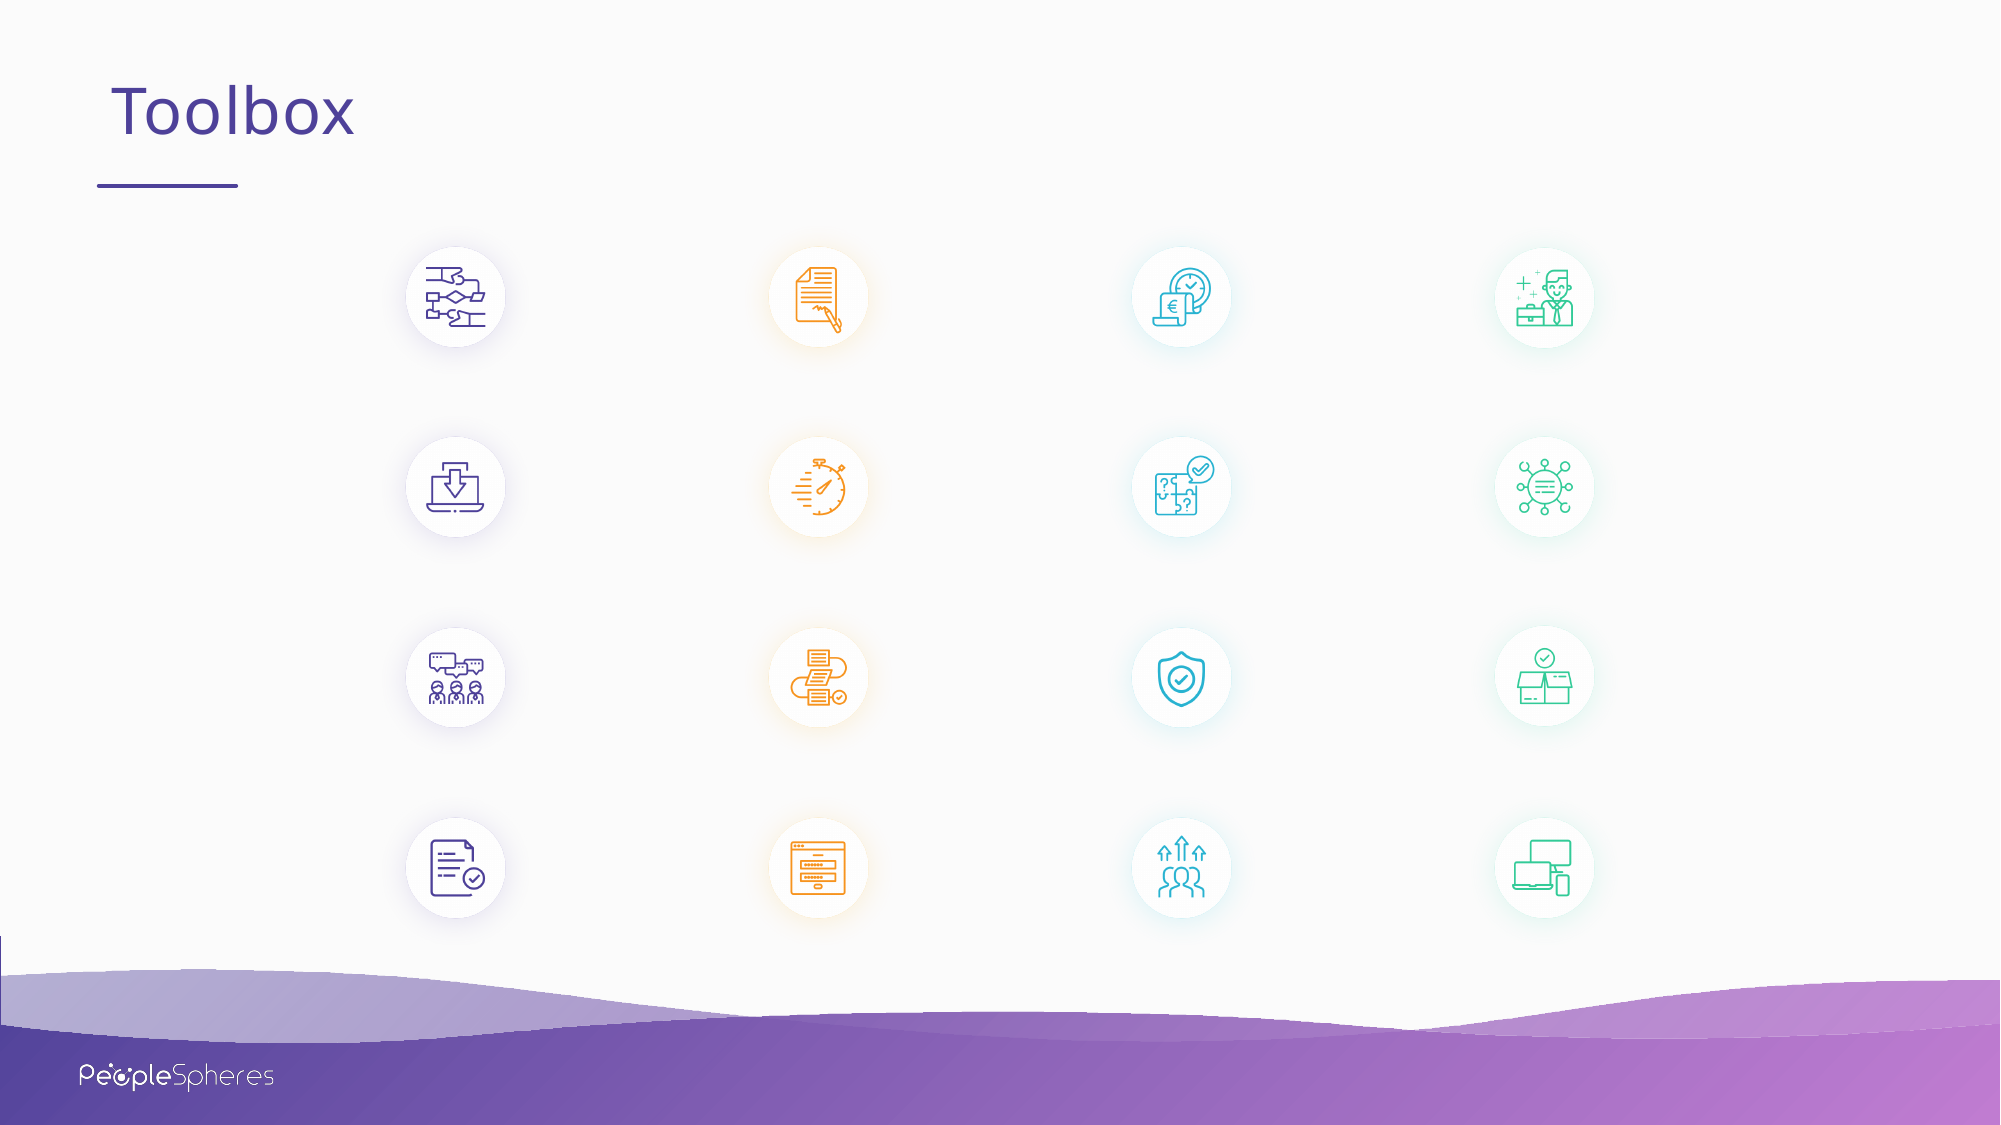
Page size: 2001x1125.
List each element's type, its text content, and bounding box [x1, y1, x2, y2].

picture [1108, 416, 1255, 564]
picture [382, 226, 529, 374]
picture [745, 416, 892, 564]
picture [1108, 797, 1255, 945]
picture [1470, 416, 1618, 564]
picture [1470, 605, 1618, 753]
picture [745, 226, 892, 374]
list Toolbox [96, 71, 1595, 157]
picture [382, 797, 529, 945]
picture [745, 797, 892, 945]
picture [79, 1063, 274, 1093]
picture [1108, 607, 1255, 754]
picture [382, 607, 529, 754]
picture [1470, 227, 1618, 375]
picture [745, 607, 892, 754]
picture [382, 416, 529, 564]
picture [1470, 797, 1618, 945]
picture [1108, 226, 1255, 374]
